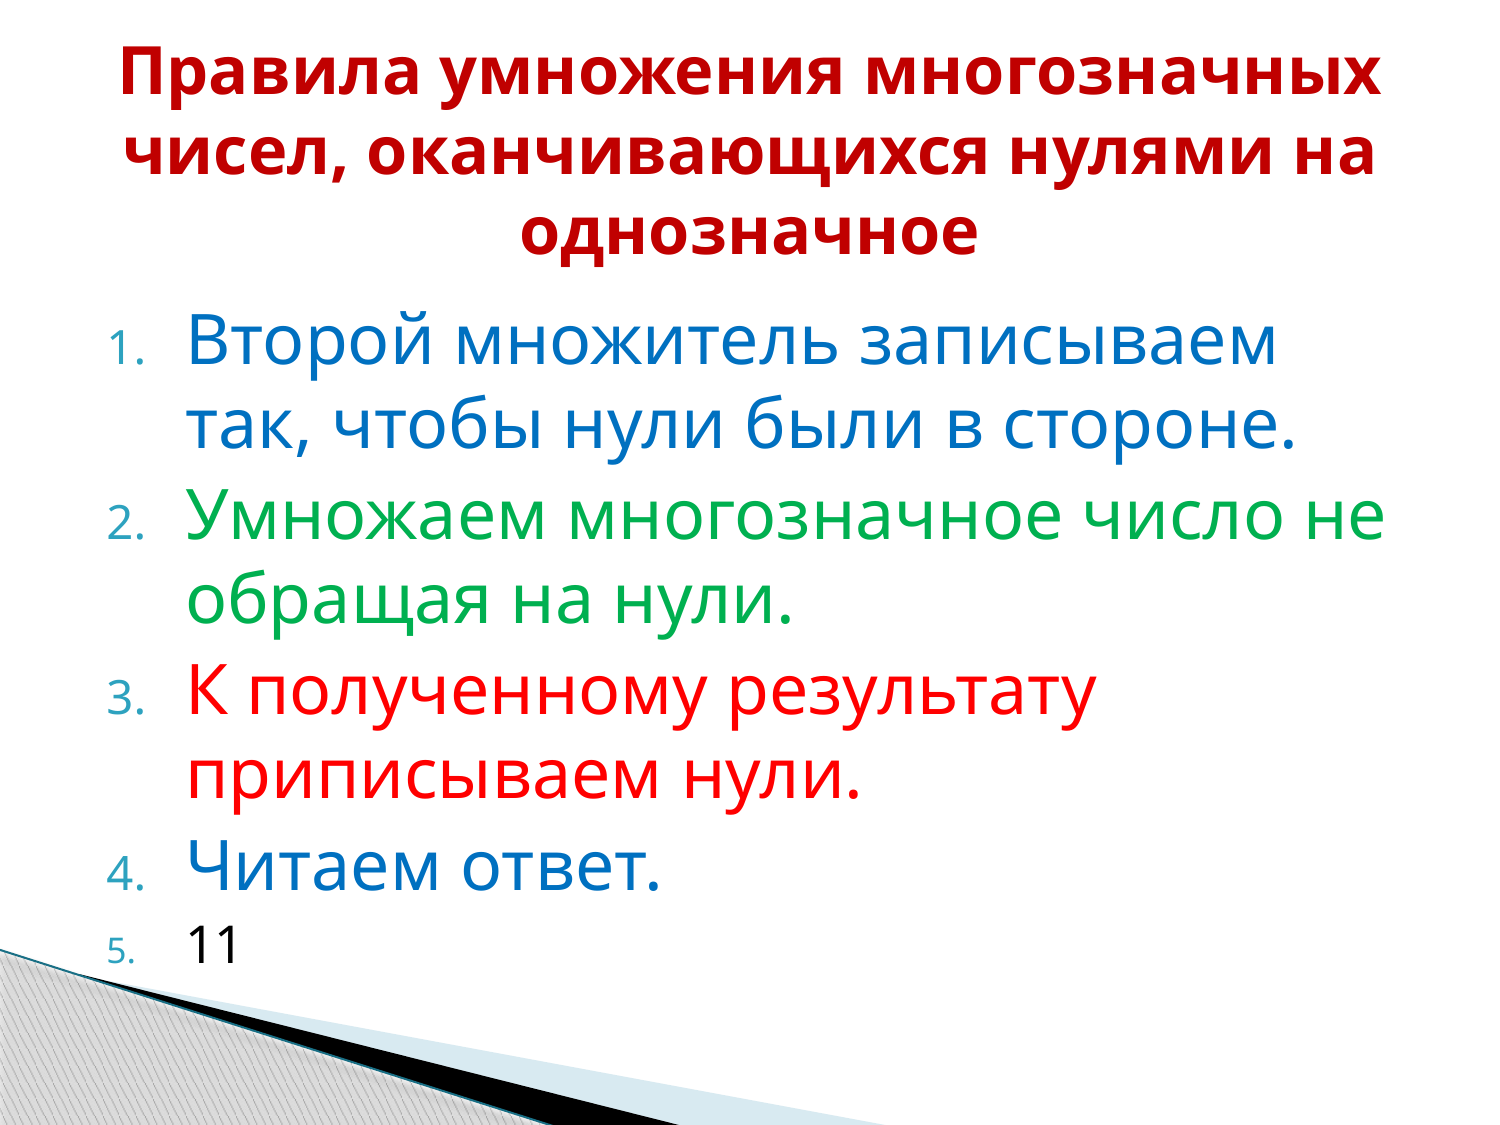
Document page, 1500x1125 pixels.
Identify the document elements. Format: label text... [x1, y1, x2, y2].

title Правила умножения многозначных чисел, оканчивающихся нулями на однозначное [75, 45, 1425, 250]
list Второй множитель записываем так, чтобы нули были в стороне. Умножаем многозначное число не обращая на нули. К полученному результату приписываем нули. Читаем ответ. 11 [75, 287, 1425, 986]
